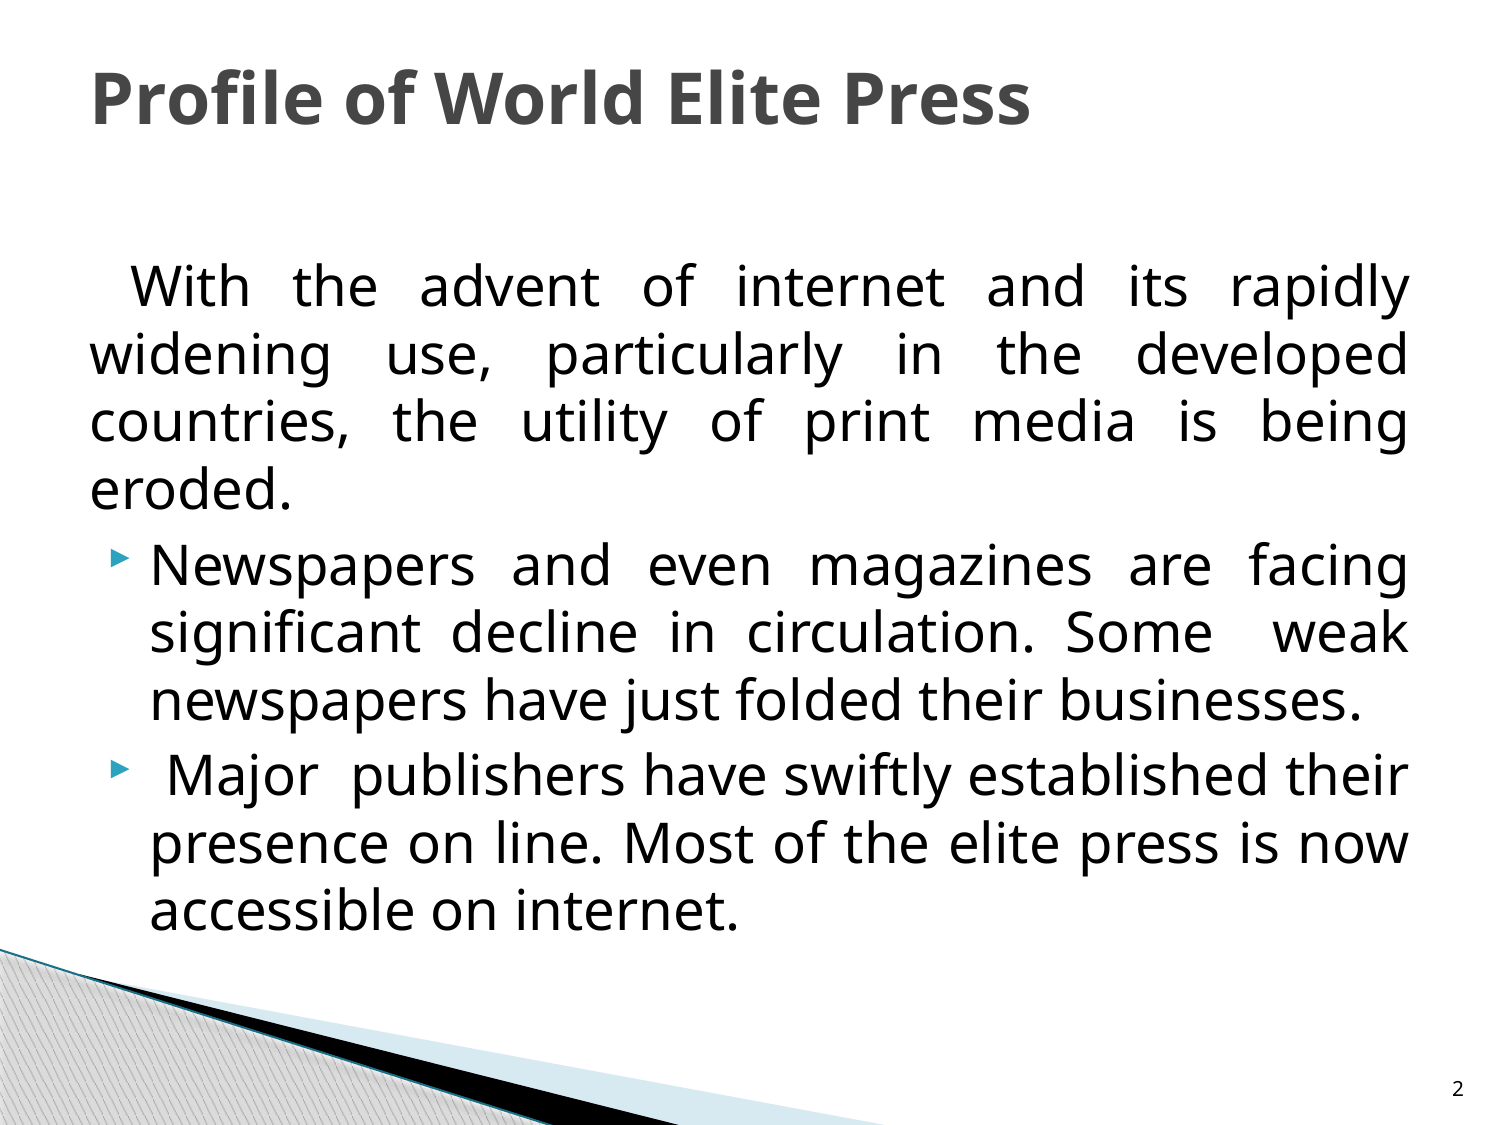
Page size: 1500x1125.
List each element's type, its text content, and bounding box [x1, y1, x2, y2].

title Profile of World Elite Press [75, 45, 1425, 233]
slide_number 2 [1418, 1051, 1479, 1112]
list With the advent of internet and its rapidly widening use, particularly in the developed countries, the utility of print media is being eroded. Newspapers and even magazines are facing significant decline in circulation. Some weak newspapers have just folded their businesses. Major publishers have swiftly established their presence on line. Most of the elite press is now accessible on internet. [75, 243, 1425, 986]
